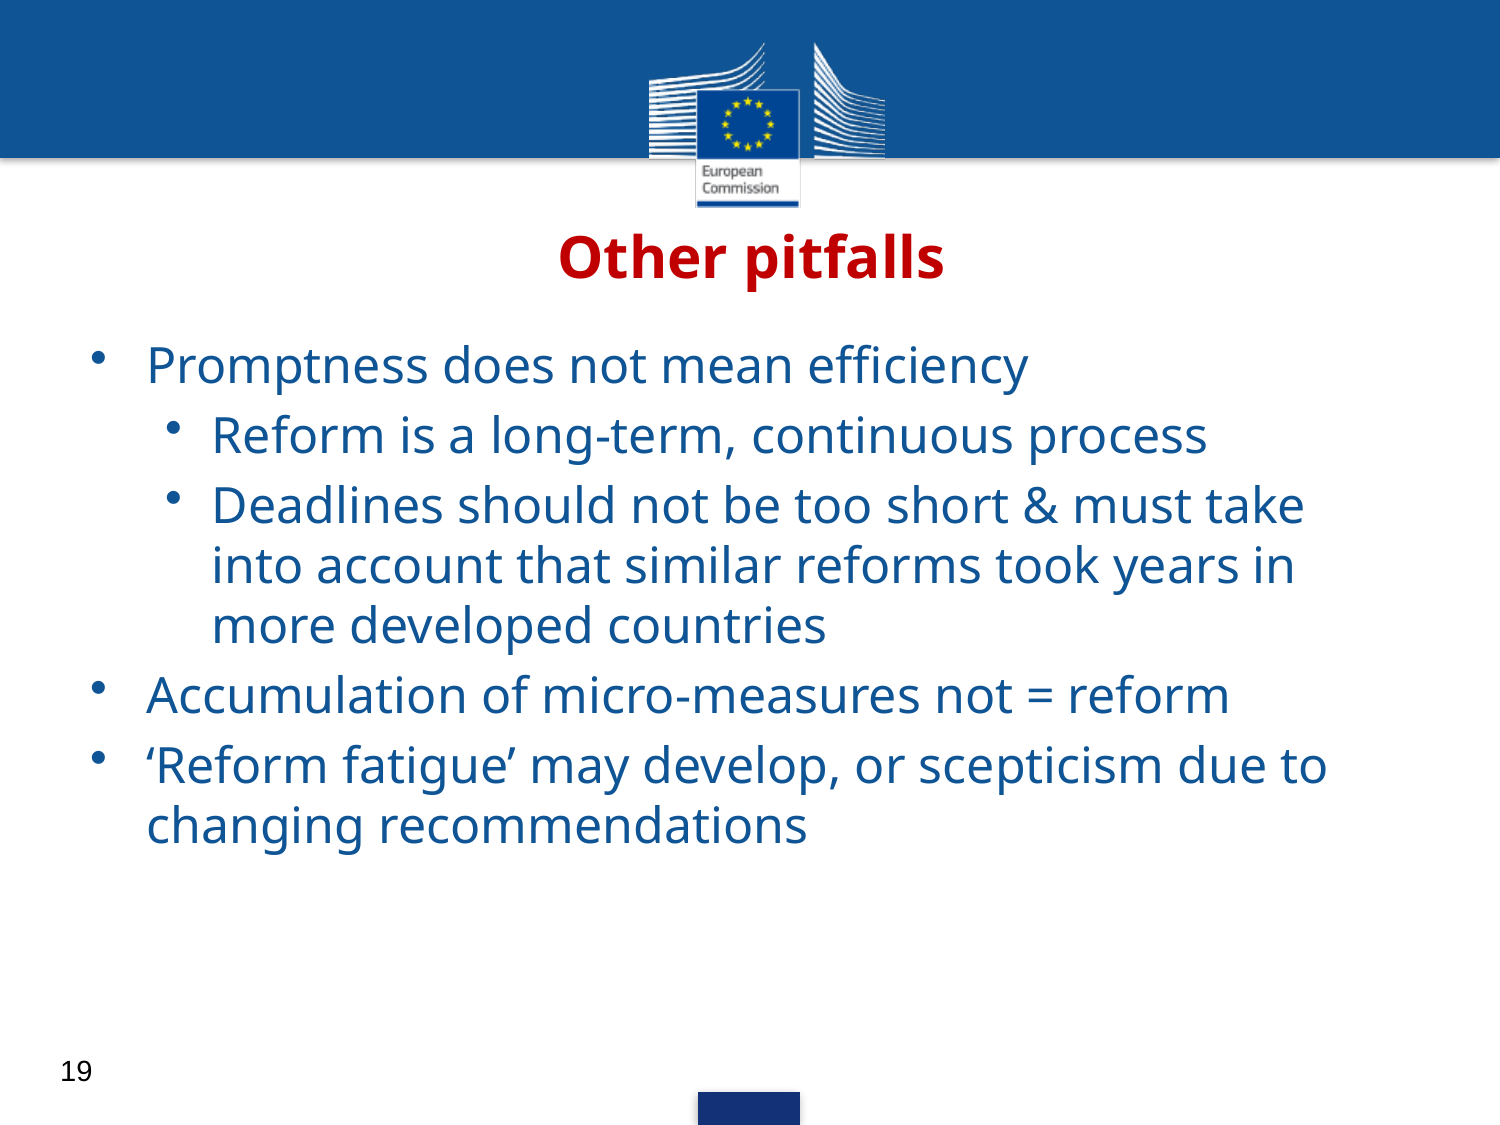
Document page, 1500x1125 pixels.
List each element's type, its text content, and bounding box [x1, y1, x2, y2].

title Other pitfalls [17, 208, 1471, 303]
slide_number 19 [0, 1044, 108, 1123]
picture [649, 42, 885, 208]
list Promptness does not mean efficiency Reform is a long-term, continuous process Deadlines should not be too short & must take into account that similar reforms took years in more developed countries Accumulation of micro-measures not = reform ‘Reform fatigue’ may develop, or scepticism due to changing recommendations [75, 326, 1425, 1071]
